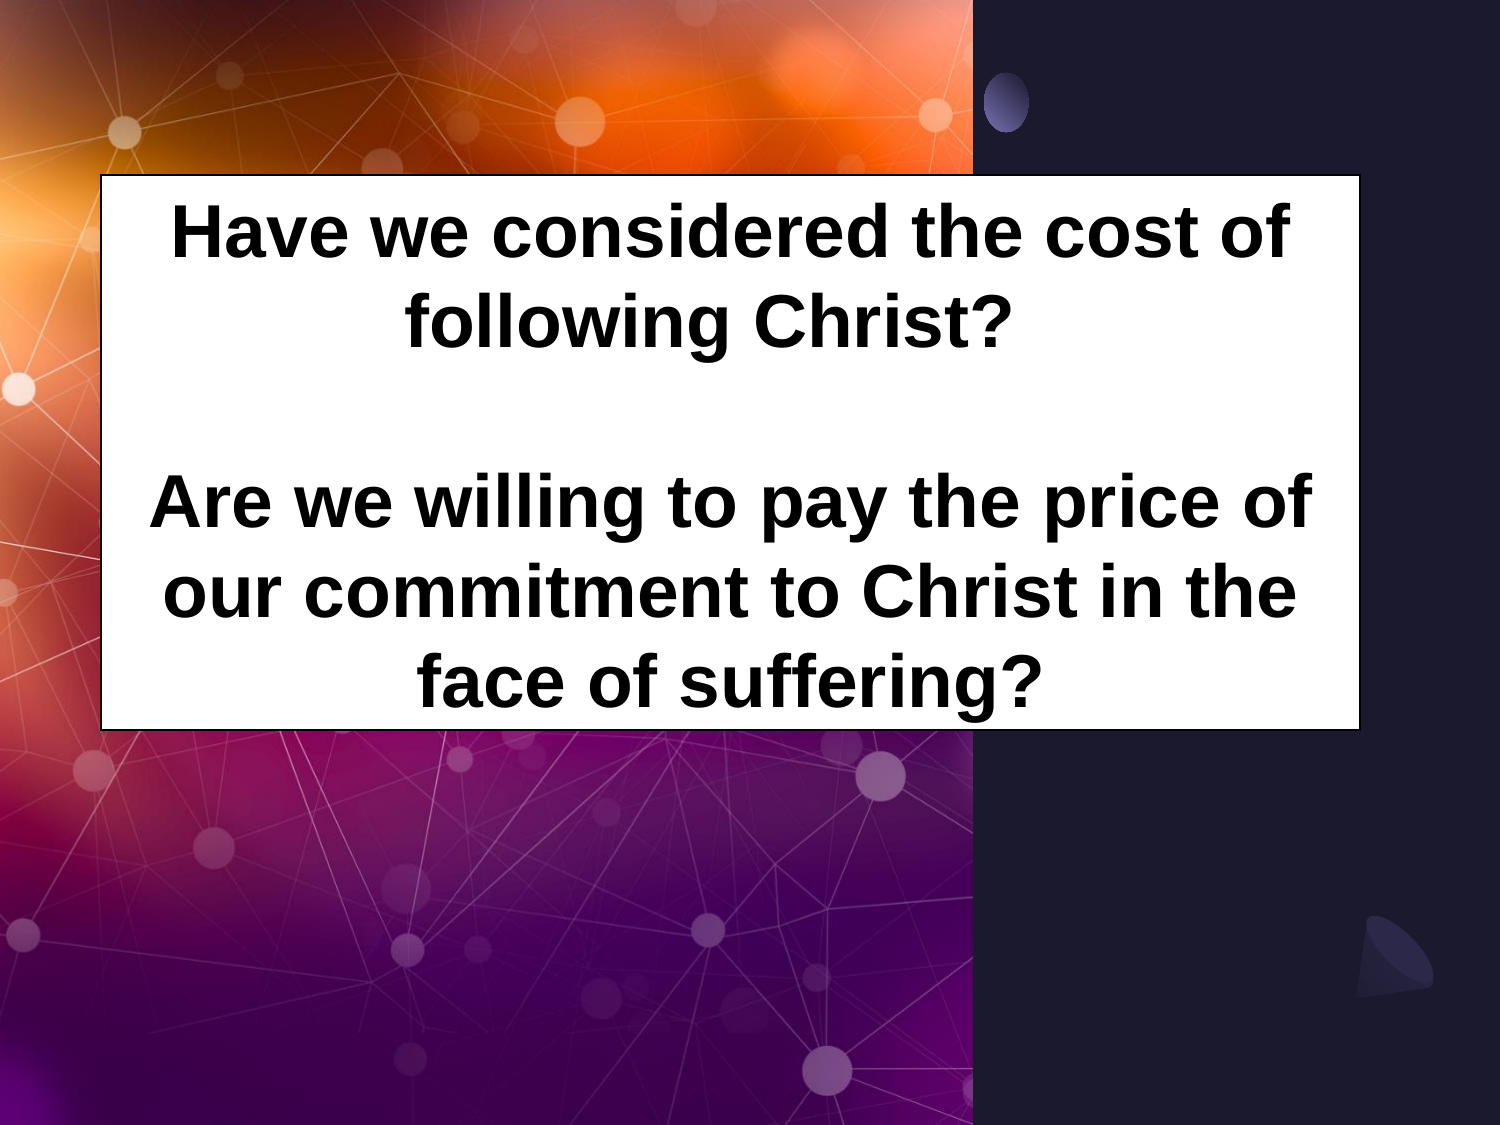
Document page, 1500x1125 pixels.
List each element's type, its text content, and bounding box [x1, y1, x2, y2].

text_box Have we considered the cost of following Christ? Are we willing to pay the price of our commitment to Christ in the face of suffering? [973, 174, 1361, 731]
picture [0, 0, 973, 1125]
